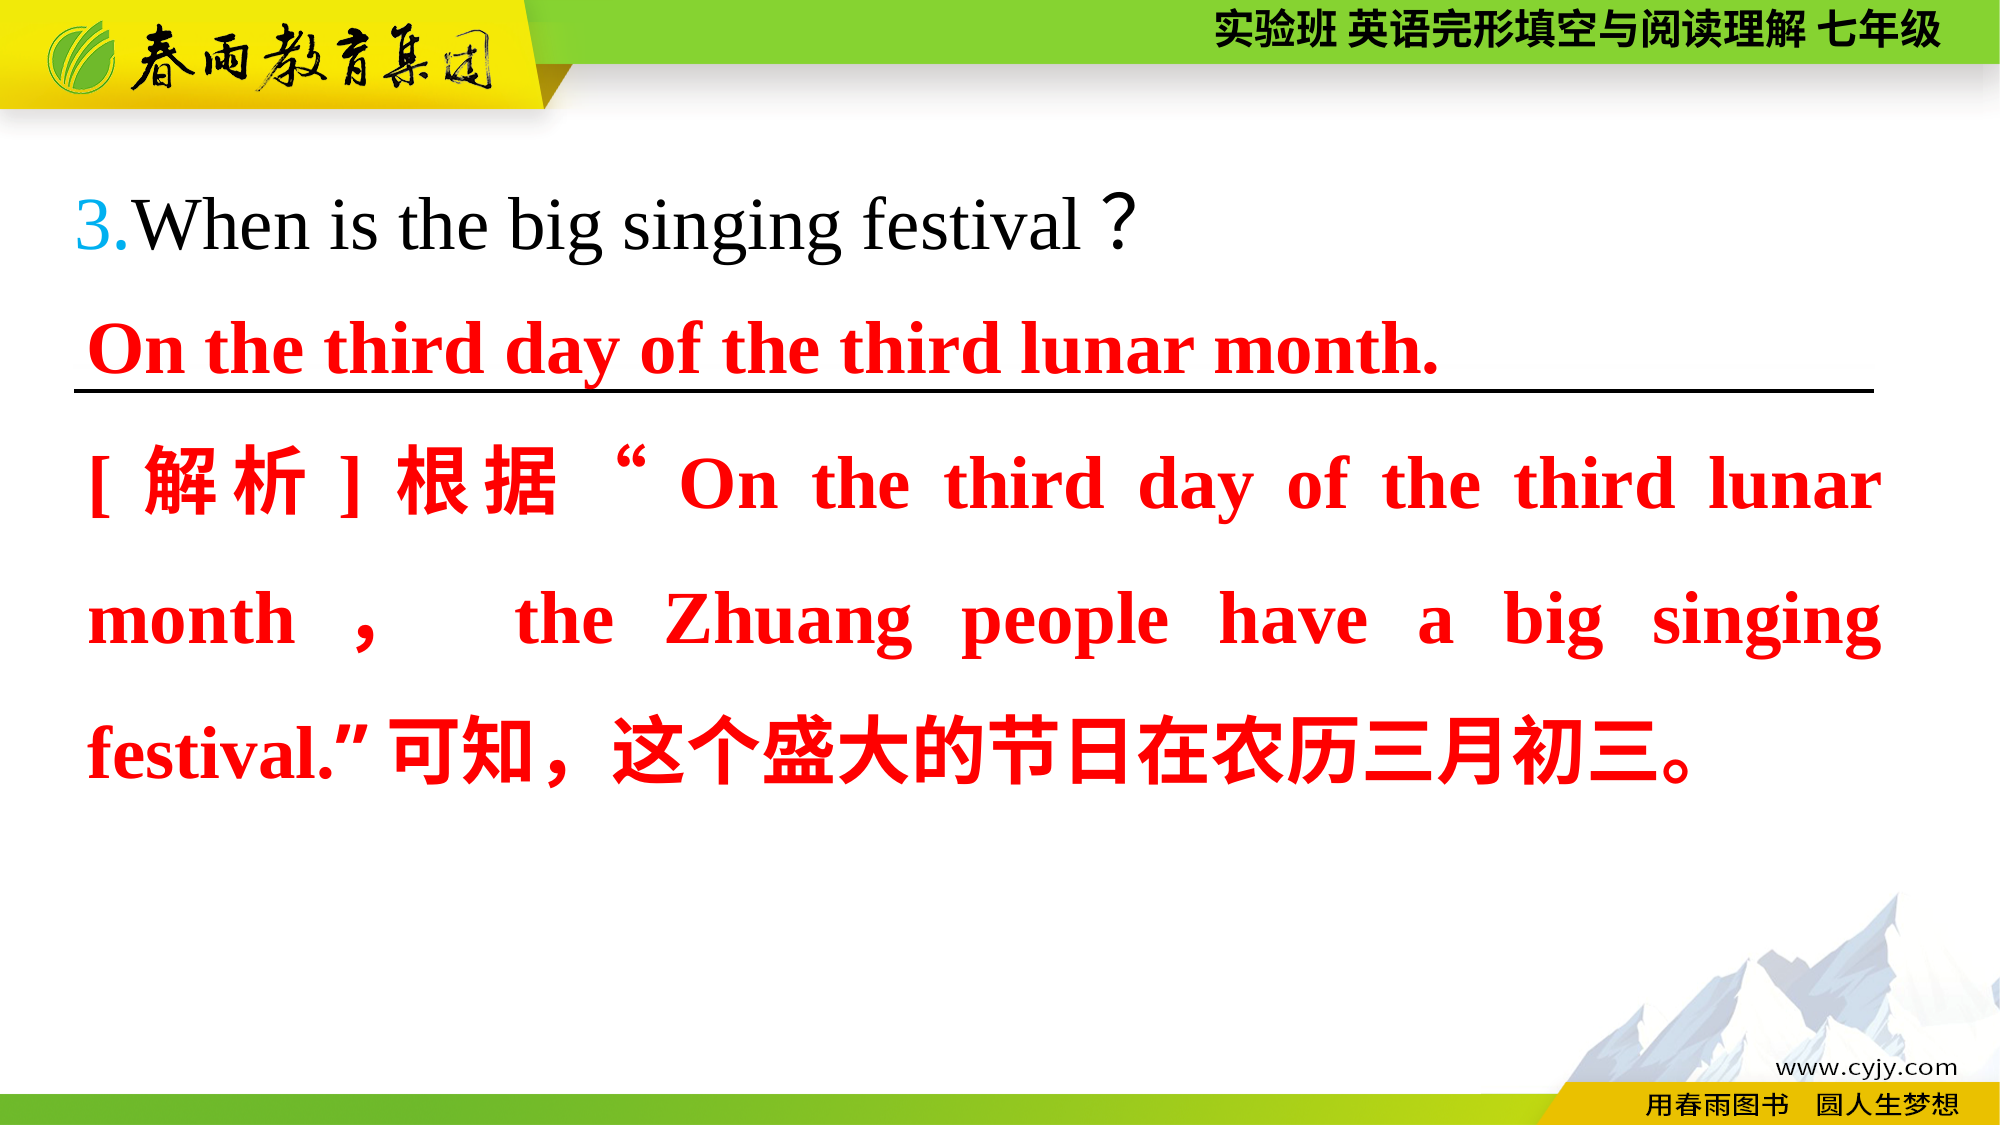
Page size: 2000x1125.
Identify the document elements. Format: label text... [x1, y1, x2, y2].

list 3.When is the big singing festival？ ———————————————————————— [59, 122, 1944, 411]
text_box [解析]根据“On the third day of the third lunar month， the Zhuang people have a big singing festival.”可知，这个盛大的节日在农历三月初三。 [72, 380, 1898, 801]
text_box On the third day of the third lunar month. [71, 245, 1899, 396]
picture [0, 0, 2000, 1125]
